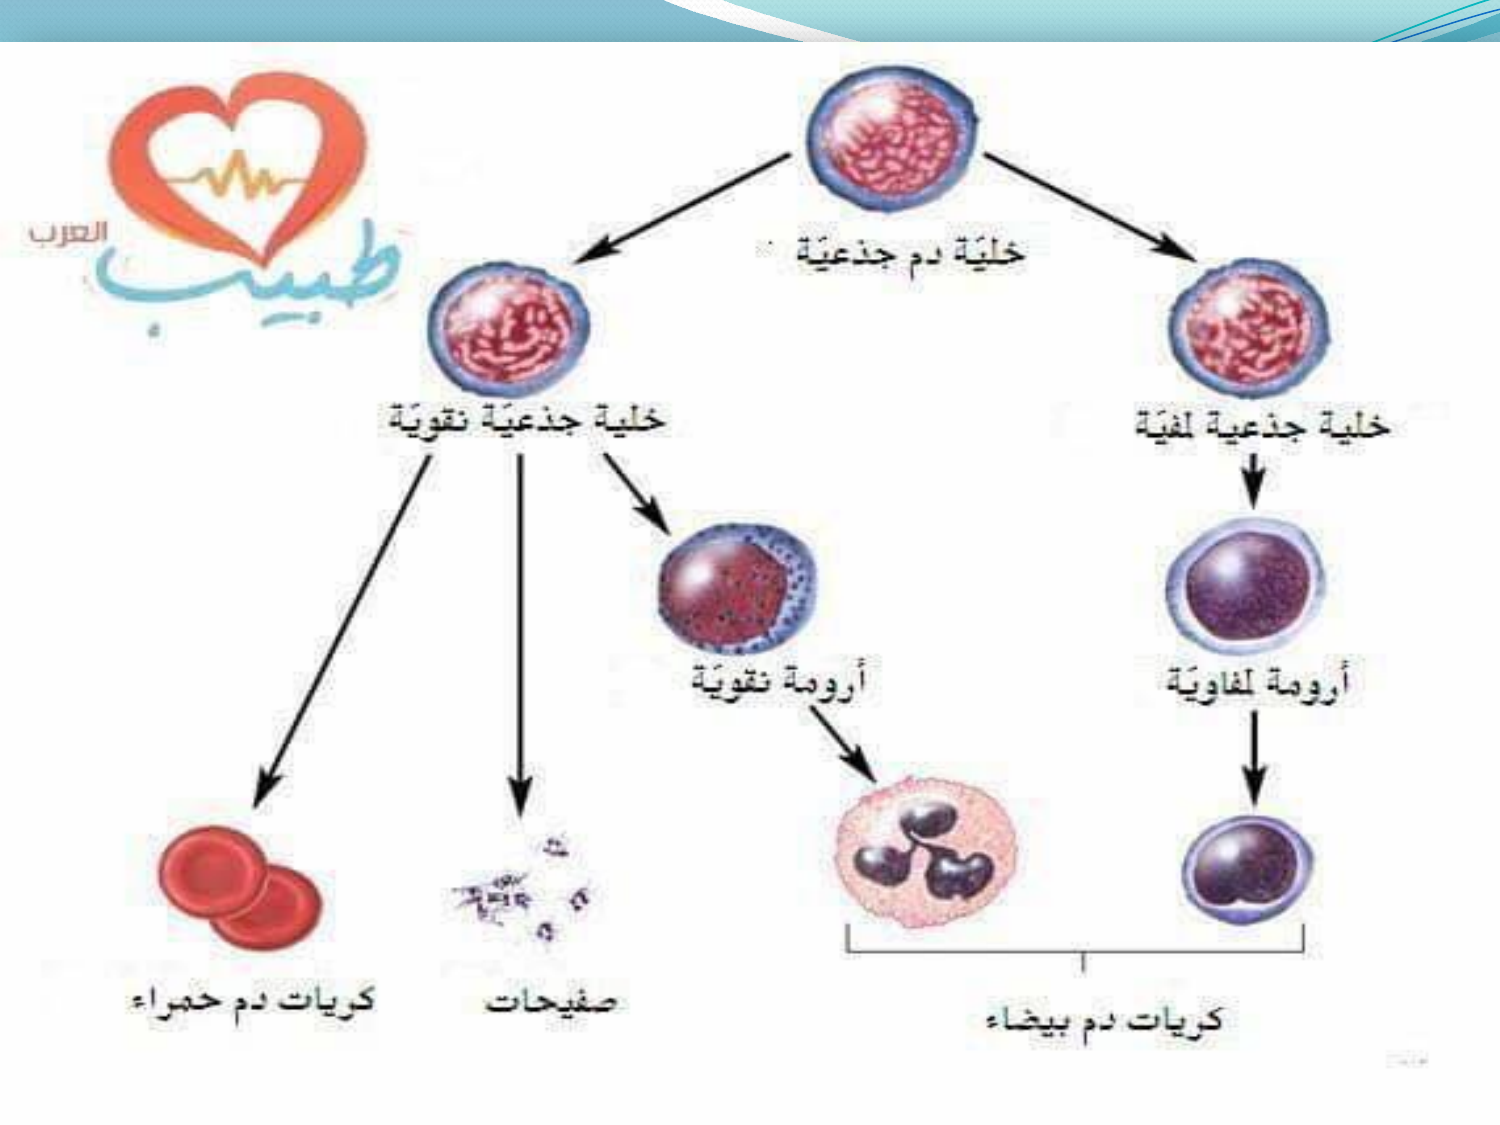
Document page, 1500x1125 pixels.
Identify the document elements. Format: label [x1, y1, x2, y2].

list [0, 42, 1500, 1125]
